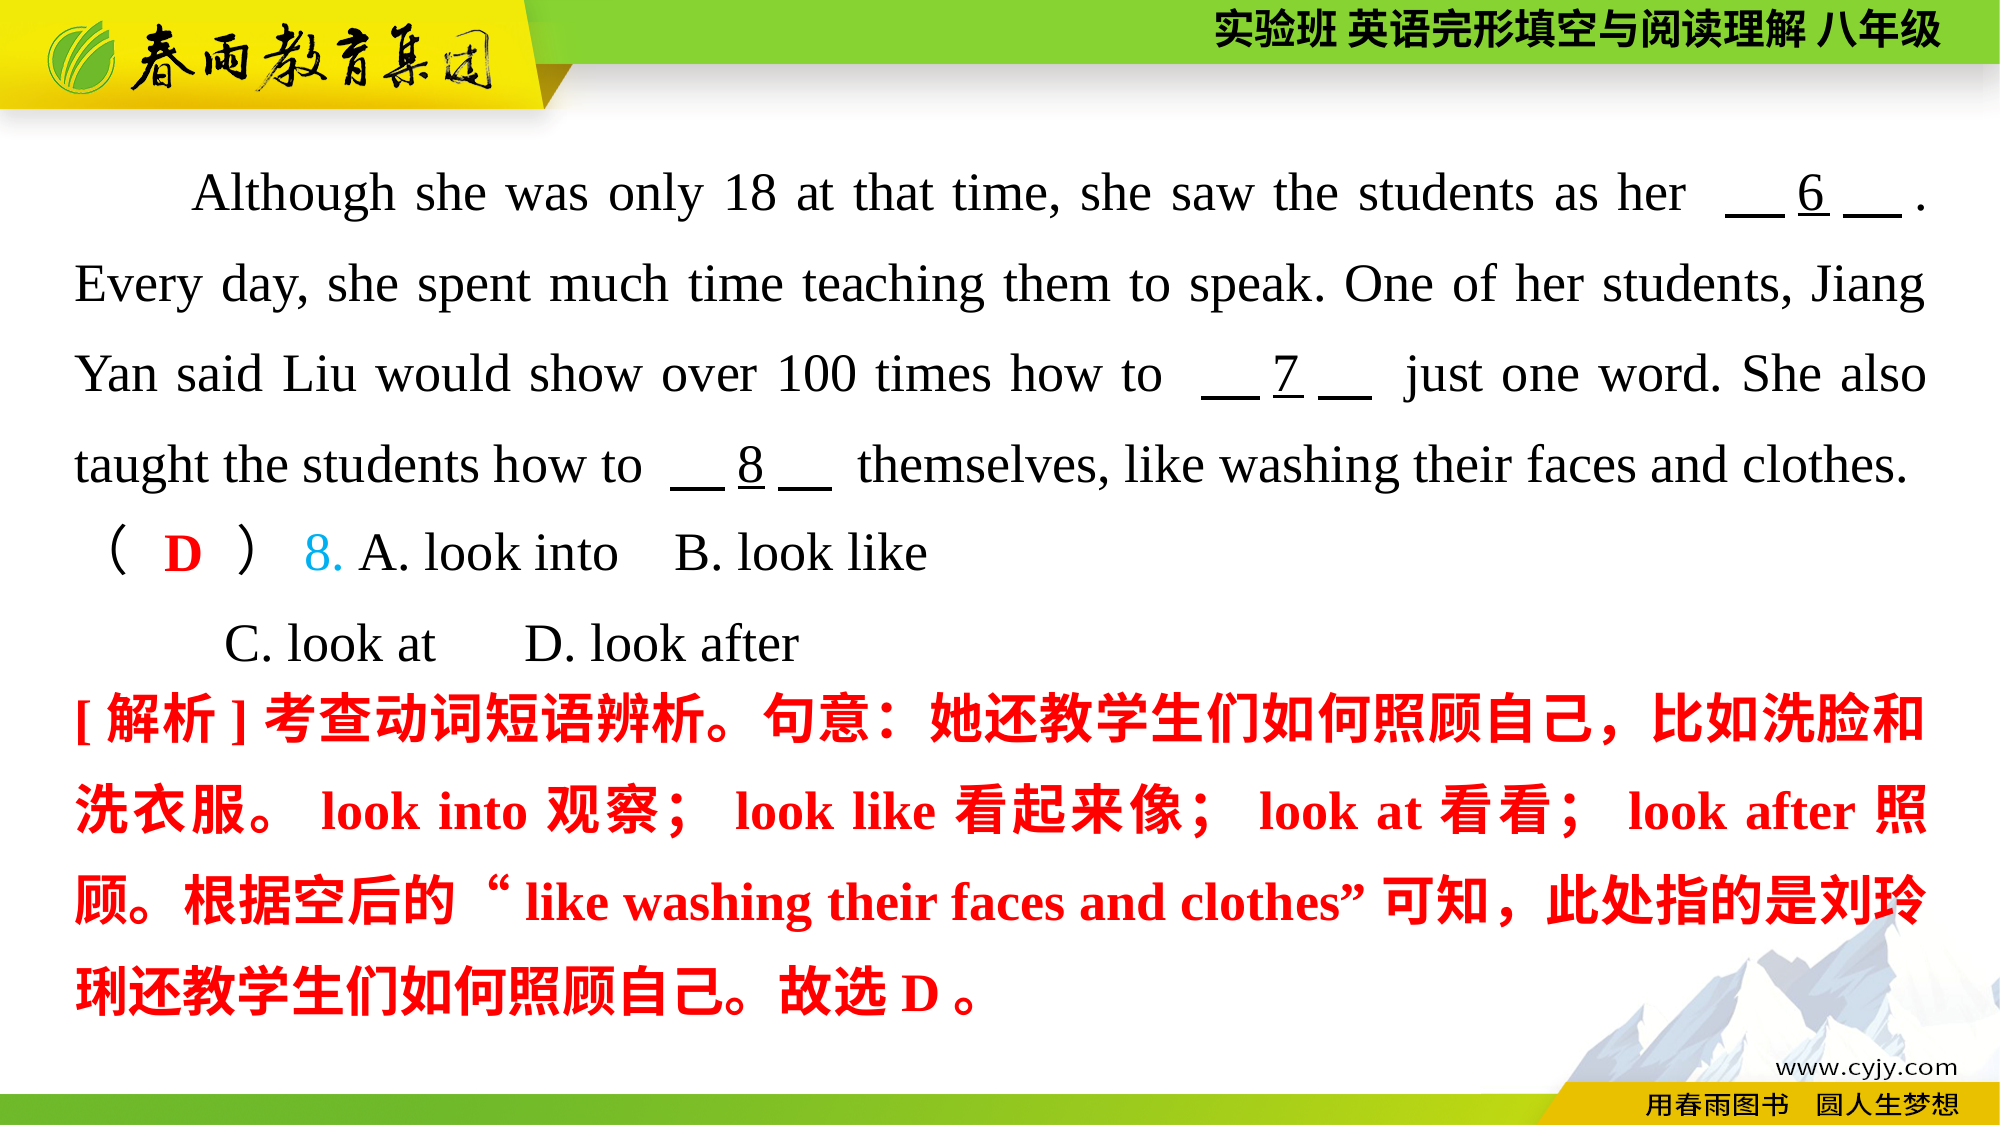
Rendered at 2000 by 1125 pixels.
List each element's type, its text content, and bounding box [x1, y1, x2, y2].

text_box （ ）8. A. look into B. look like C. look at D. look after [59, 482, 1944, 651]
picture [0, 0, 2000, 1125]
text_box D [149, 483, 219, 590]
list Although she was only 18 at that time, she saw the students as her 6 . Every day, she spent much time teaching them to speak. One of her students, Jiang Yan said Liu would show over 100 times how to 7 just one word. She also taught the students how to 8 themselves, like washing their faces and clothes. [59, 122, 1944, 482]
text_box [解析]考查动词短语辨析。句意：她还教学生们如何照顾自己，比如洗脸和洗衣服。look into观察；look like看起来像；look at看看；look after照顾。根据空后的“like washing their faces and clothes”可知，此处指的是刘玲琍还教学生们如何照顾自己。故选D。 [59, 651, 1944, 1030]
